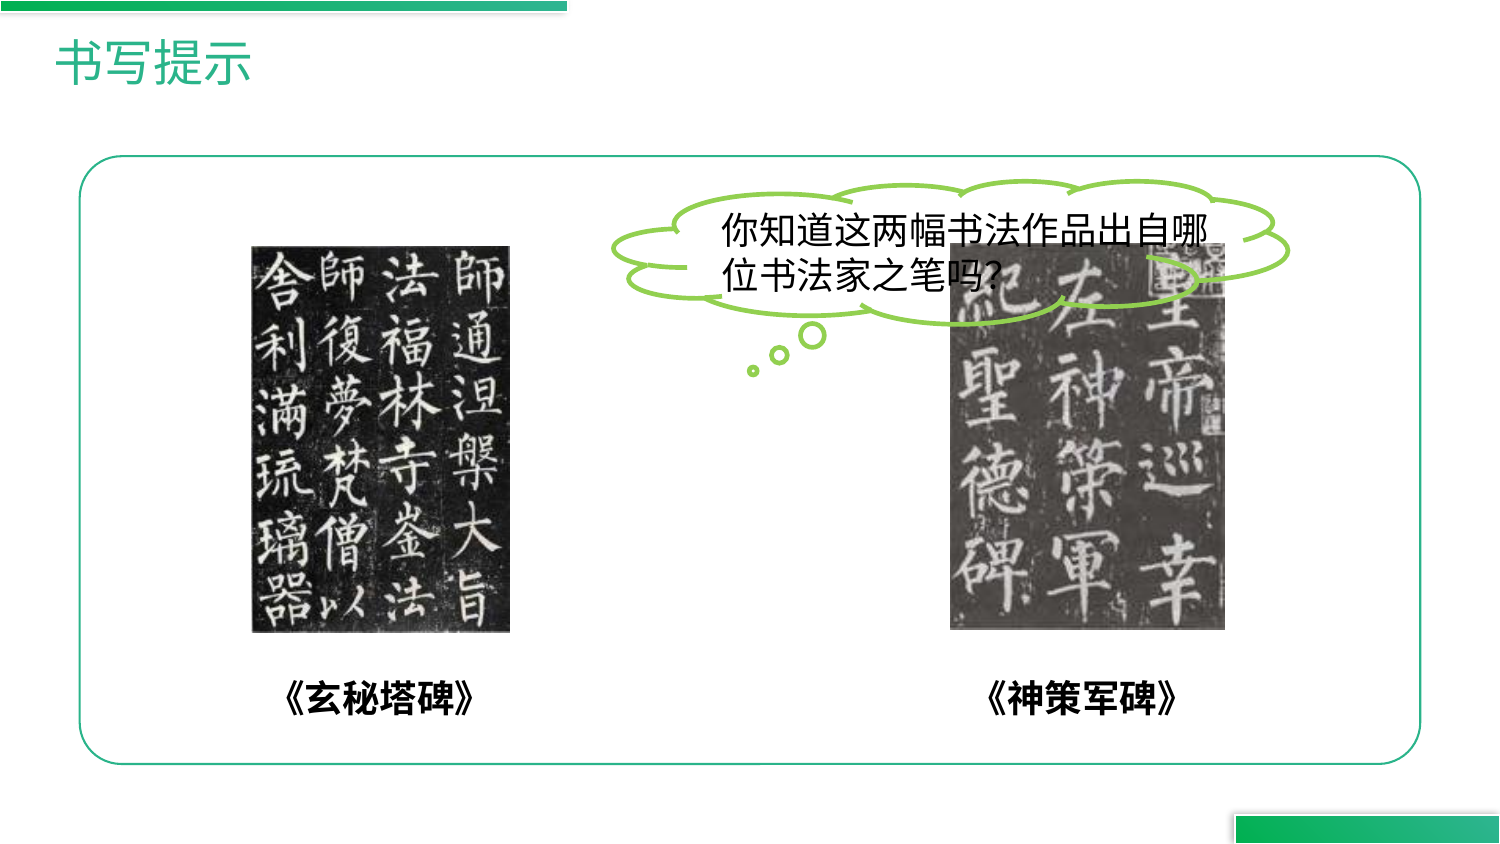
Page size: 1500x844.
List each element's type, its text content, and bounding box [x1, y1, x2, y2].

picture [950, 243, 1225, 630]
text_box [799, 322, 826, 349]
text_box 《神策军碑》 [958, 669, 1231, 726]
text_box [748, 365, 759, 377]
text_box 你知道这两幅书法作品出自哪位书法家之笔吗？ [710, 201, 1230, 303]
picture [251, 246, 510, 633]
text_box [612, 180, 1290, 302]
list 书写提示 [41, 32, 382, 94]
text_box [712, 303, 950, 326]
text_box 《玄秘塔碑》 [255, 669, 528, 726]
text_box [770, 346, 789, 365]
